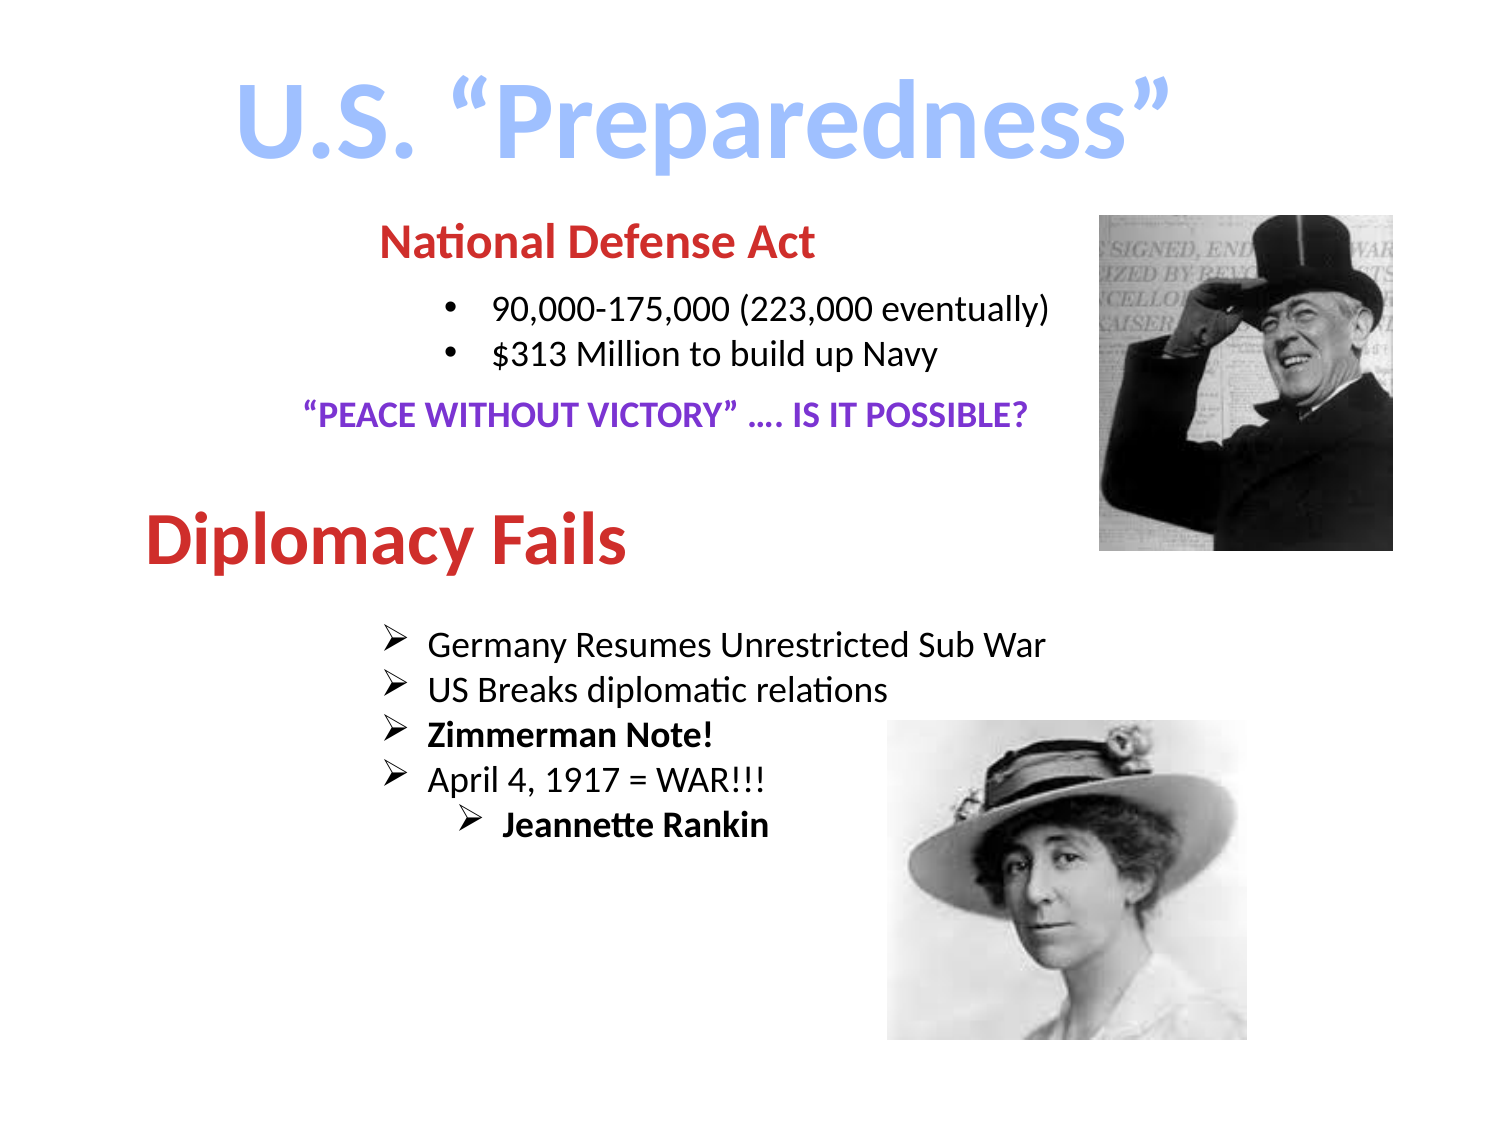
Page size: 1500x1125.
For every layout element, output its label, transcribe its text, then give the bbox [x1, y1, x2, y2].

picture [887, 720, 1247, 1040]
text_box 90,000-175,000 (223,000 eventually) $313 Million to build up Navy [429, 276, 1065, 382]
picture [1099, 214, 1393, 551]
text_box “Peace without victory” …. Is it possible? [287, 382, 1045, 443]
text_box National Defense Act [364, 200, 832, 276]
text_box Germany Resumes Unrestricted Sub War US Breaks diplomatic relations Zimmerman Note! April 4, 1917 = WAR!!! Jeannette Rankin [366, 612, 1063, 853]
text_box Diplomacy Fails [130, 482, 644, 588]
text_box U.S. “Preparedness” [219, 38, 1193, 189]
